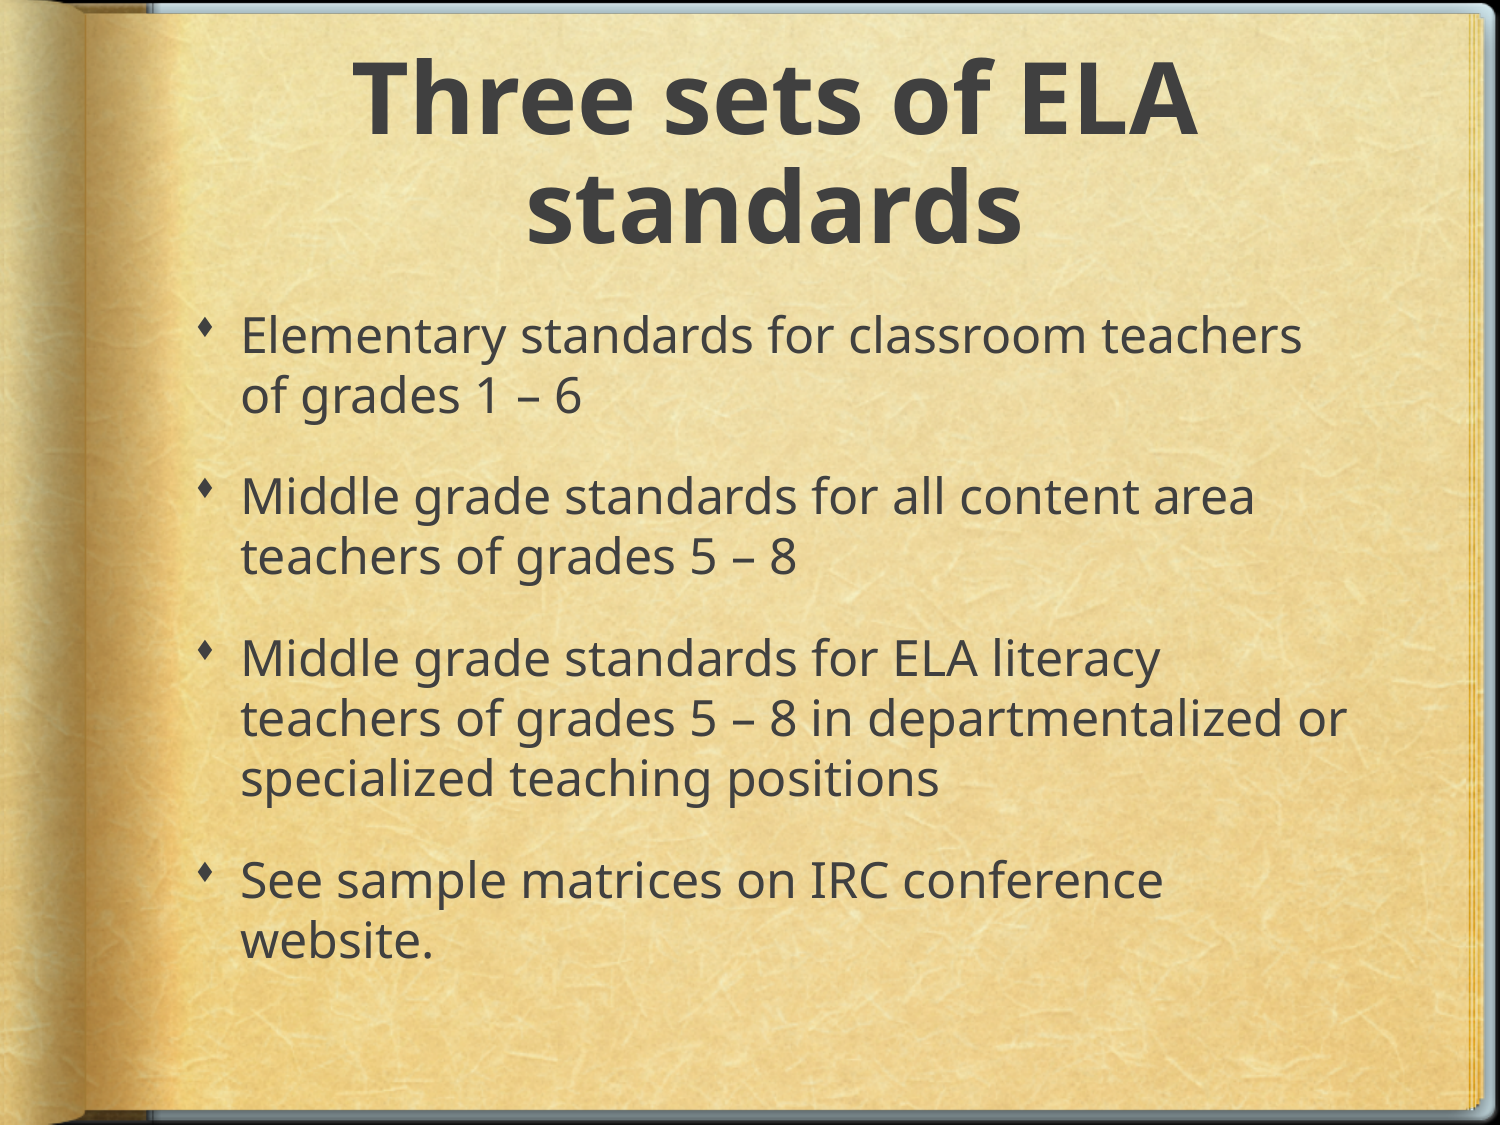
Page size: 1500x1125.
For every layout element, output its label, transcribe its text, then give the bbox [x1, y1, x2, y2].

picture [0, 0, 1500, 1125]
list Elementary standards for classroom teachers of grades 1 – 6 Middle grade standards for all content area teachers of grades 5 – 8 Middle grade standards for ELA literacy teachers of grades 5 – 8 in departmentalized or specialized teaching positions See sample matrices on IRC conference website. [178, 295, 1372, 1005]
title Three sets of ELA standards [178, 45, 1372, 265]
